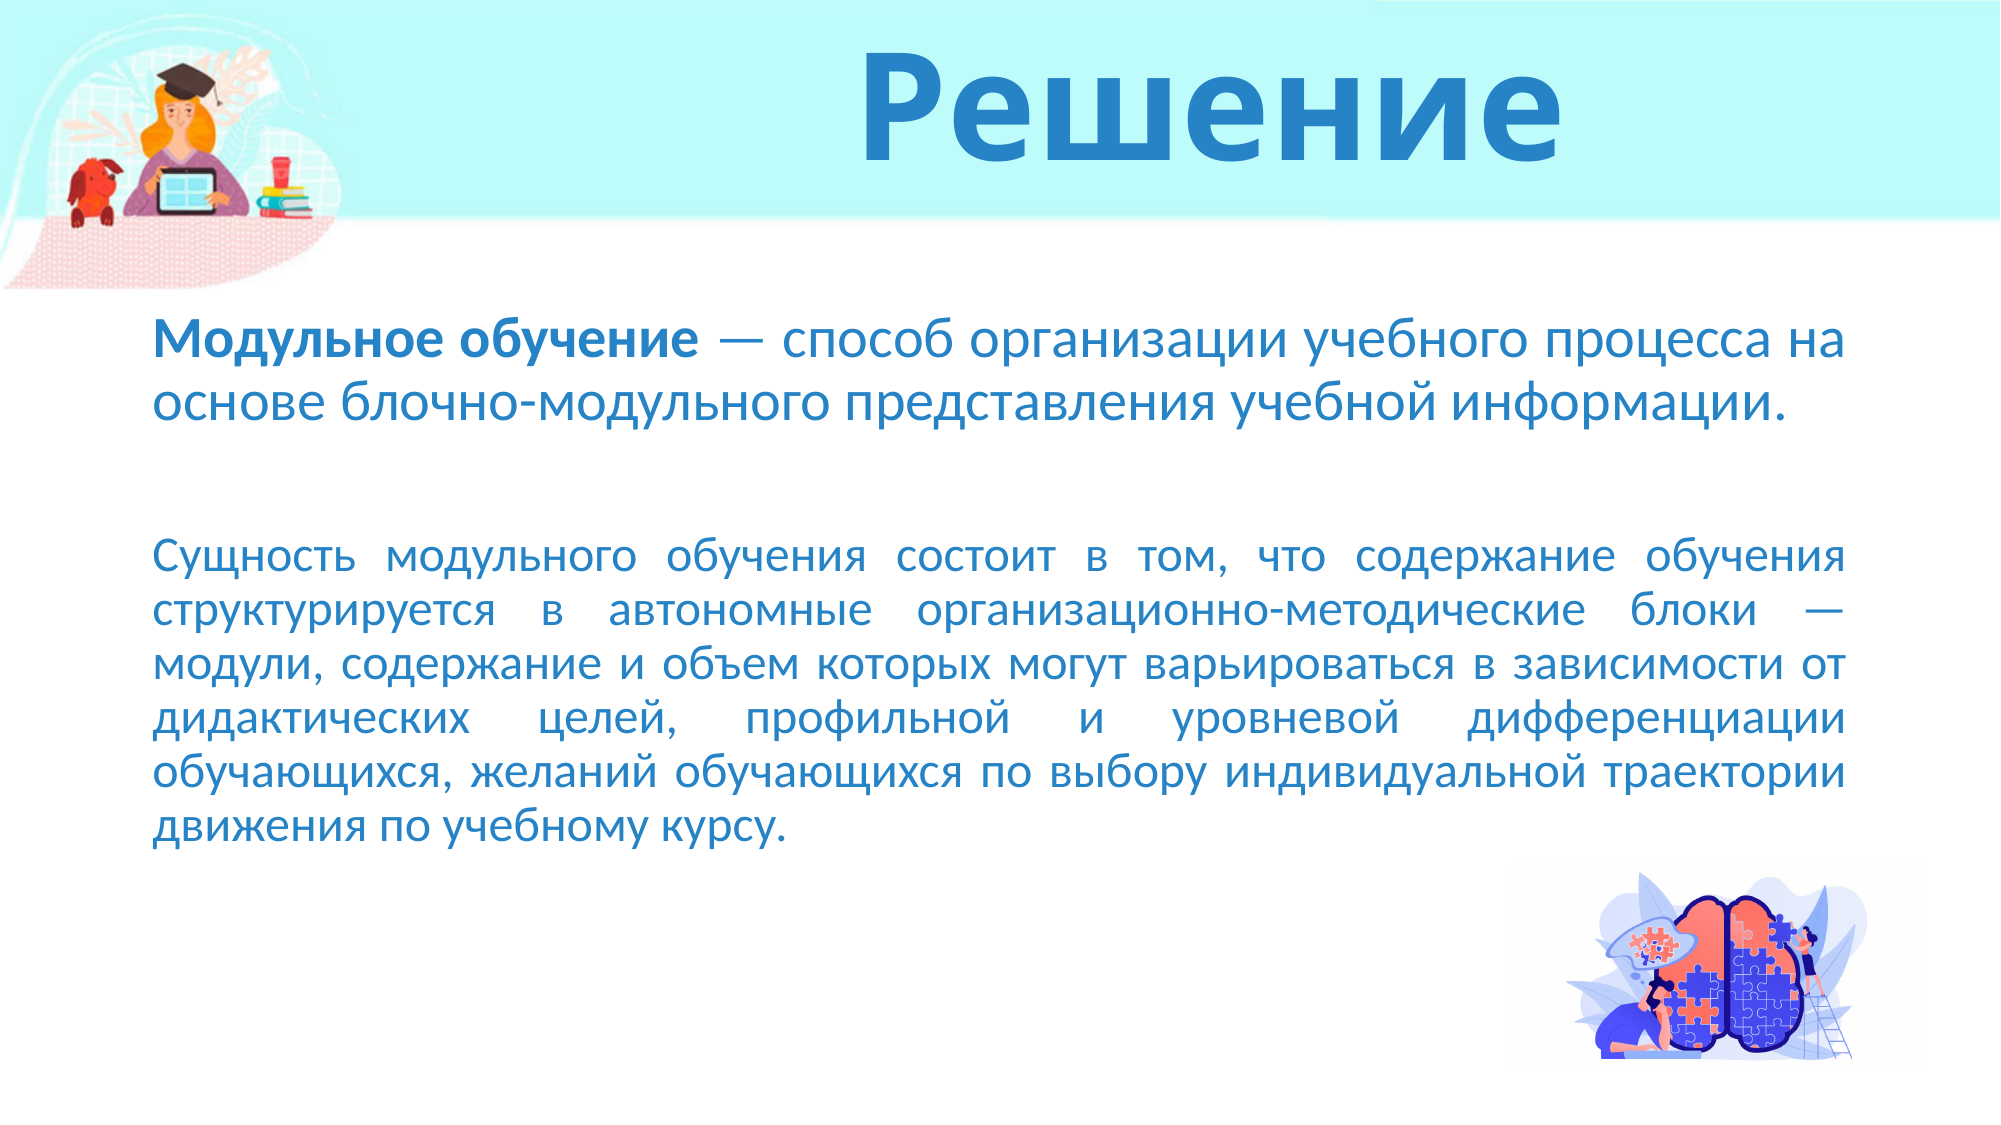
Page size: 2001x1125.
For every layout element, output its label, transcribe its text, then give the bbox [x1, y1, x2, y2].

list Модульное обучение — способ организации учебного процесса на основе блочно-модульного представления учебной информации. Сущность модульного обучения состоит в том, что содержание обучения структурируется в автономные организационно-методические блоки — модули, содержание и объем которых могут варьироваться в зависимости от дидактических целей, профильной и уровневой дифференциации обучающихся, желаний обучающихся по выбору индивидуальной траектории движения по учебному курсу. [137, 299, 1863, 1014]
picture [0, 0, 2000, 292]
title Решение [420, 3, 2000, 221]
picture [1510, 862, 1923, 1069]
